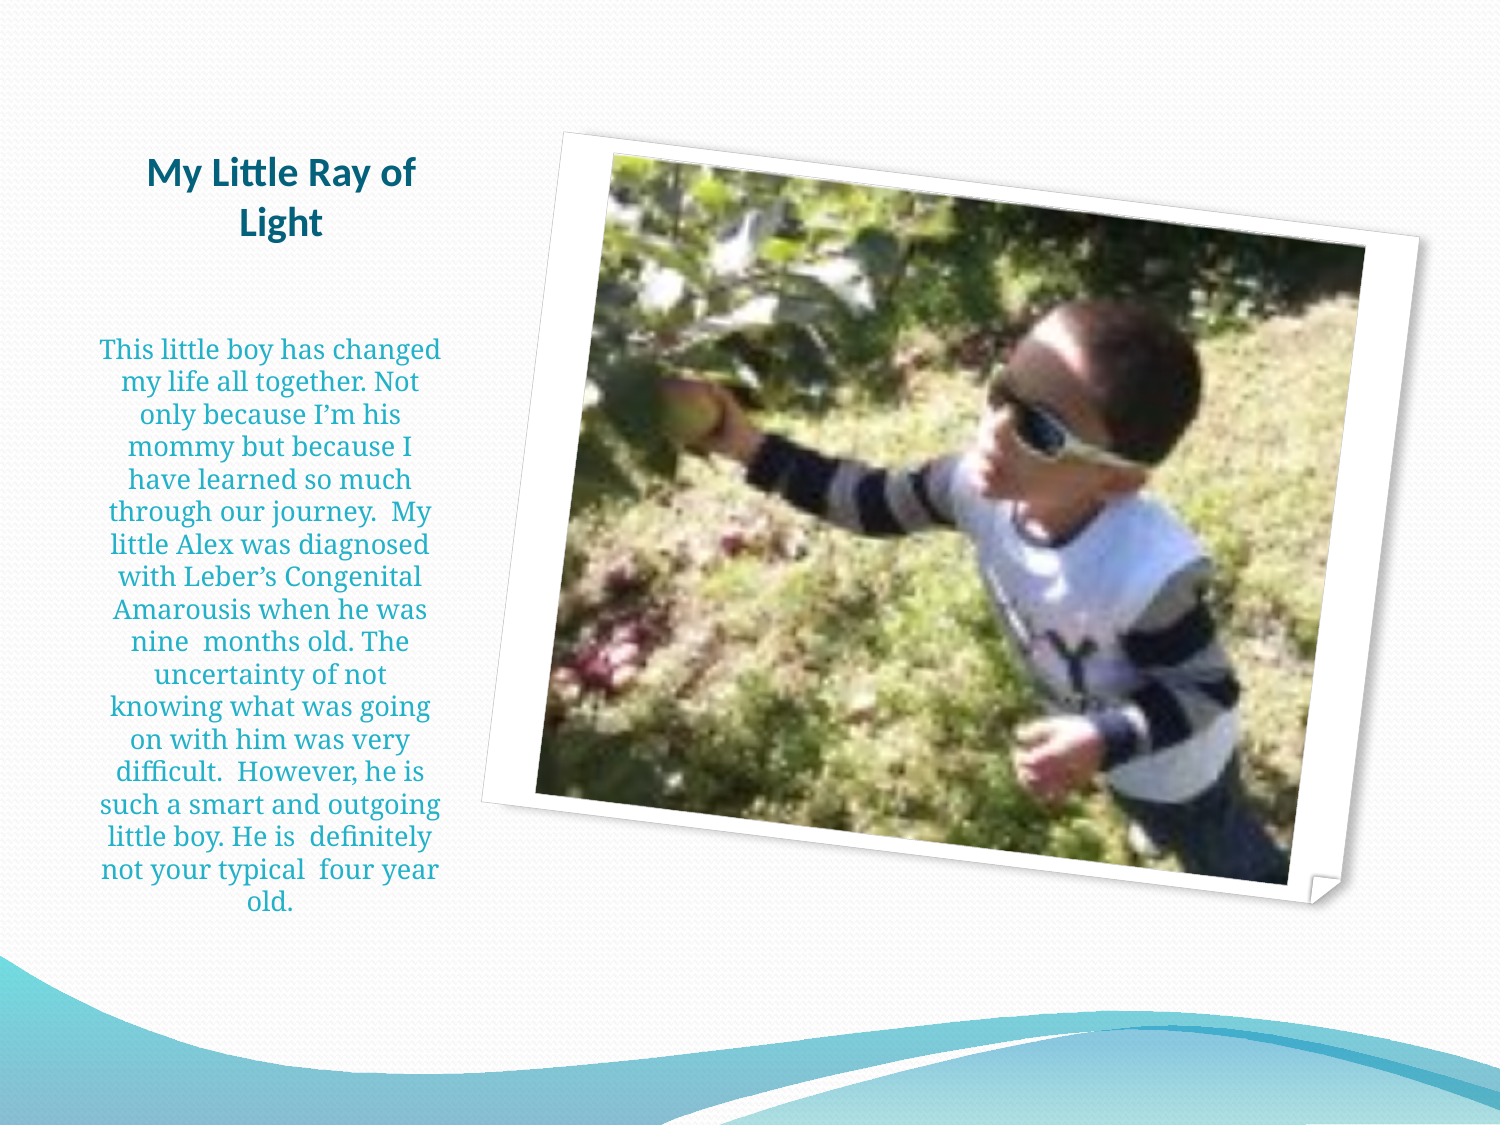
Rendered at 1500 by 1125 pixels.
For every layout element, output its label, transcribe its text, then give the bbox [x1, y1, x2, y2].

picture [536, 552, 566, 796]
title My Little Ray of Light [99, 112, 463, 253]
picture [1028, 852, 1291, 884]
picture [1333, 244, 1365, 503]
list This little boy has changed my life all together. Not only because I’m his mommy but because I have learned so much through our journey. My little Alex was diagnosed with Leber’s Congenital Amarousis when he was nine months old. The uncertainty of not knowing what was going on with him was very difficult. However, he is such a smart and outgoing little boy. He is definitely not your typical four year old. [87, 324, 450, 838]
picture [571, 156, 1330, 842]
